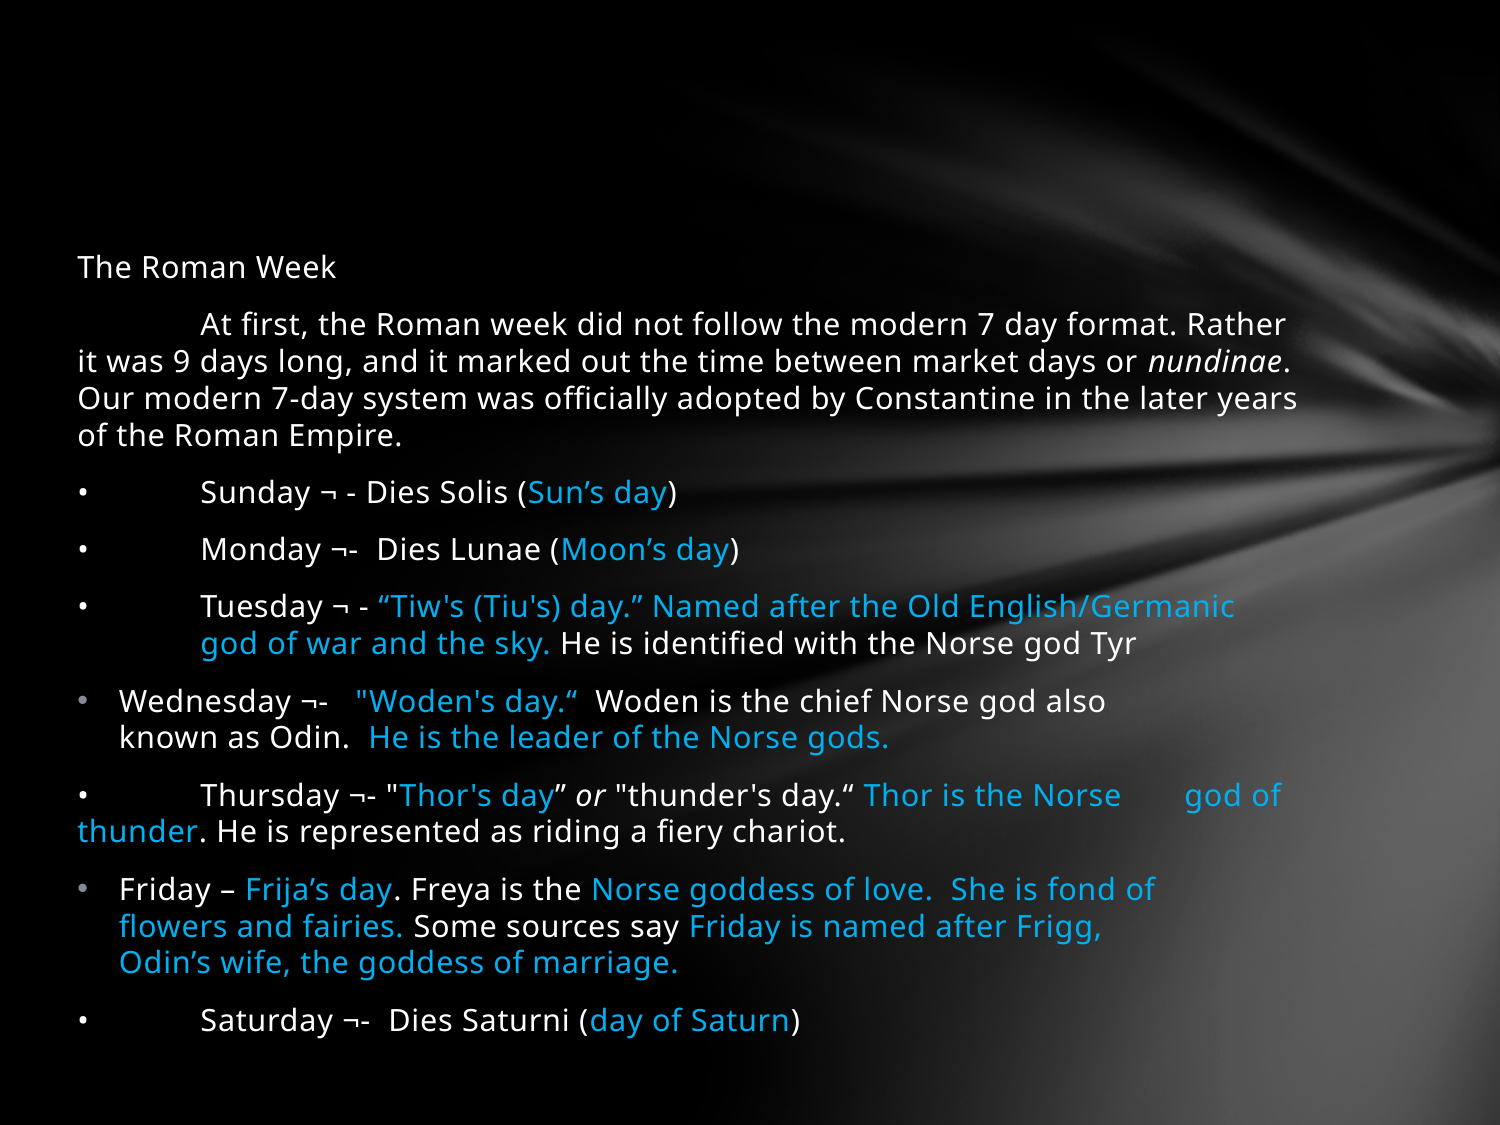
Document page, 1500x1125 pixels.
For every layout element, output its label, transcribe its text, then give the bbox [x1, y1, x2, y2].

list The Roman Week At first, the Roman week did not follow the modern 7 day format. Rather it was 9 days long, and it marked out the time between market days or nundinae. Our modern 7-day system was officially adopted by Constantine in the later years of the Roman Empire. • Sunday ¬ - Dies Solis (Sun’s day) • Monday ¬- Dies Lunae (Moon’s day) • Tuesday ¬ - “Tiw's (Tiu's) day.” Named after the Old English/Germanic god of war and the sky. He is identified with the Norse god Tyr Wednesday ¬- "Woden's day.“ Woden is the chief Norse god also known as Odin. He is the leader of the Norse gods. • Thursday ¬- "Thor's day” or "thunder's day.“ Thor is the Norse god of thunder. He is represented as riding a fiery chariot. Friday – Frija’s day. Freya is the Norse goddess of love. She is fond of flowers and fairies. Some sources say Friday is named after Frigg, Odin’s wife, the goddess of marriage. • Saturday ¬- Dies Saturni (day of Saturn) [62, 239, 1318, 1050]
